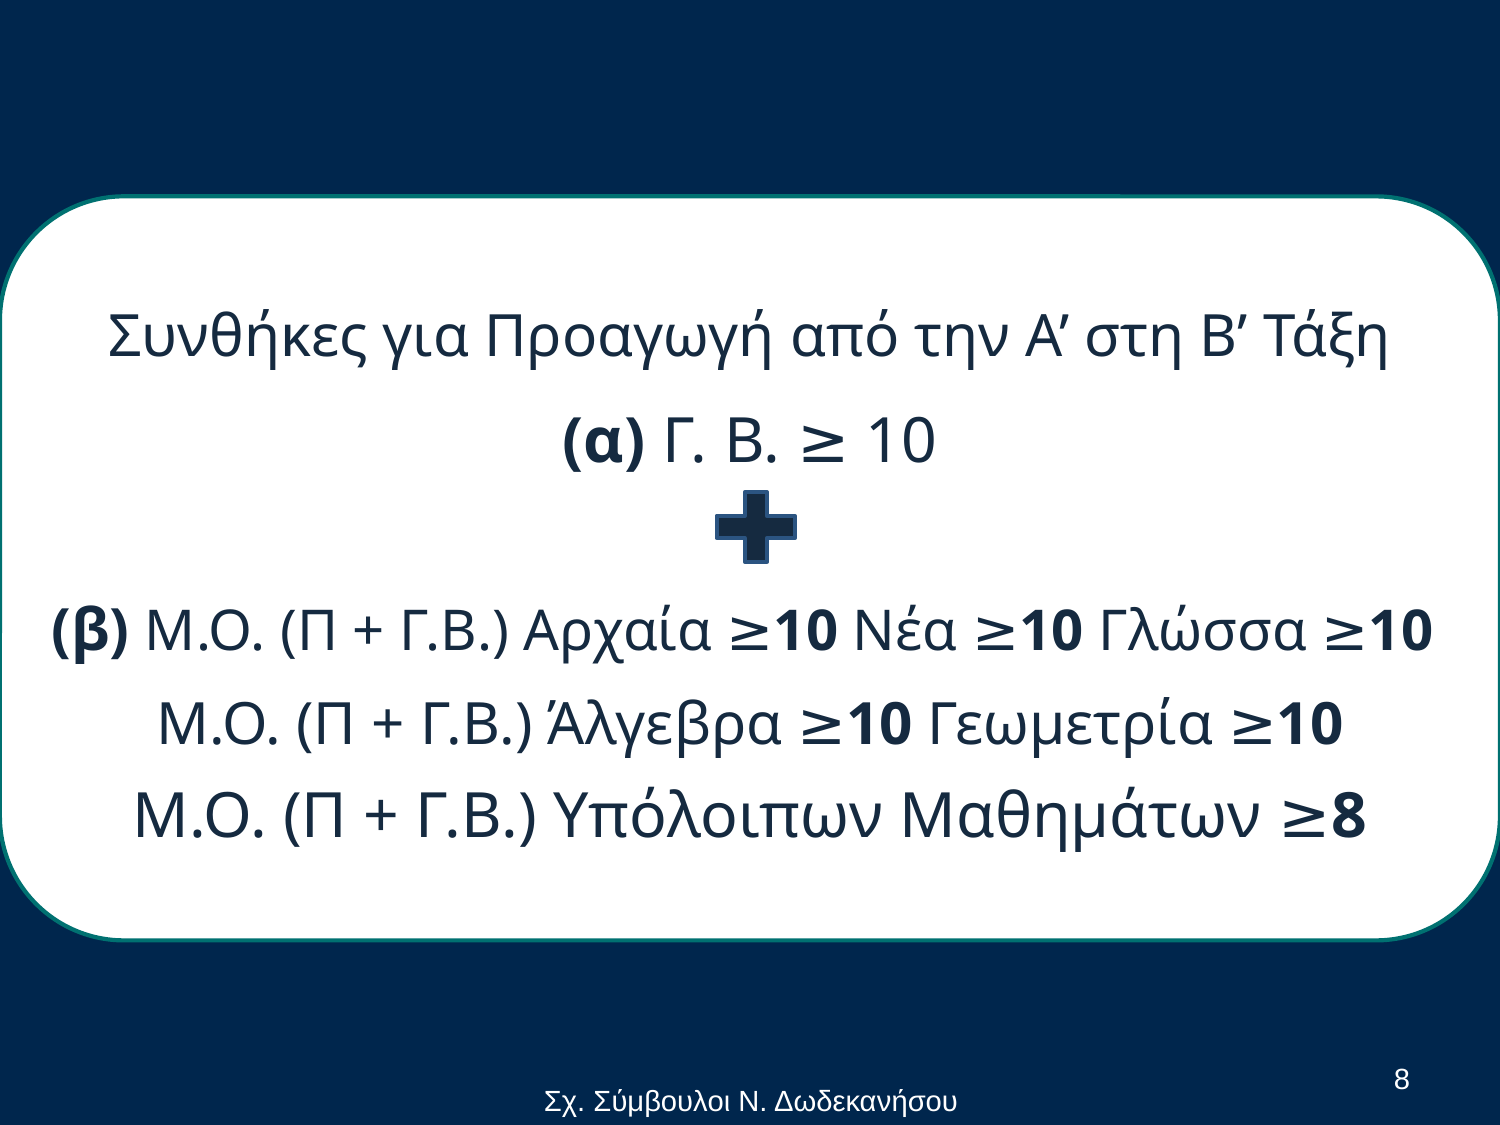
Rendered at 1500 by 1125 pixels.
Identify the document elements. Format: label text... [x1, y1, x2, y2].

slide_number 8 [1074, 1024, 1426, 1103]
text_box Συνθήκες για Προαγωγή από την Α’ στη Β’ Τάξη (α) Γ. Β. ≥ 10 (β) Μ.Ο. (Π + Γ.Β.) Αρχαία ≥10 Νέα ≥10 Γλώσσα ≥10 Μ.Ο. (Π + Γ.Β.) Άλγεβρα ≥10 Γεωμετρία ≥10 Μ.Ο. (Π + Γ.Β.) Υπόλοιπων Μαθημάτων ≥8 [0, 194, 1500, 943]
text_box [715, 490, 797, 564]
footer Σχ. Σύμβουλοι Ν. Δωδεκανήσου [513, 1046, 989, 1125]
